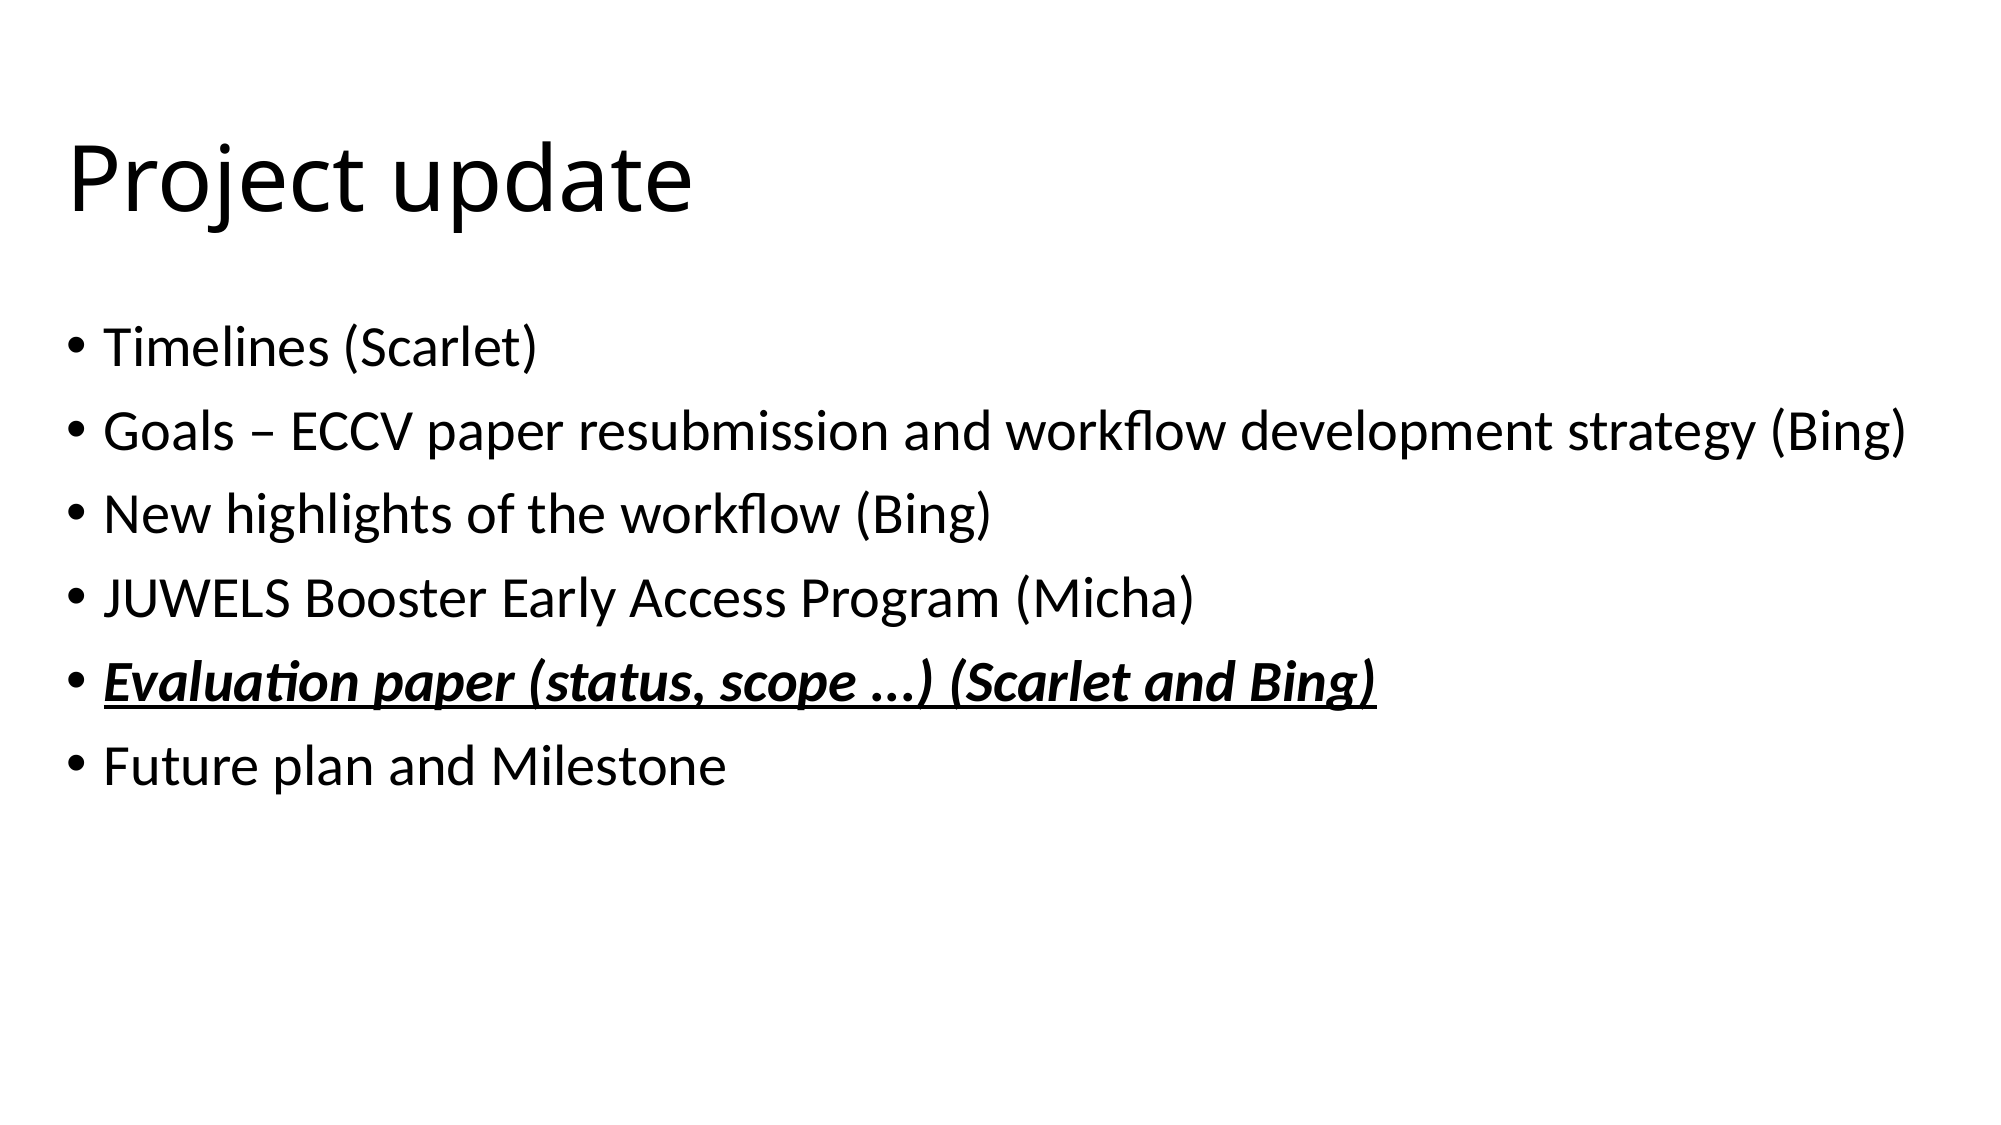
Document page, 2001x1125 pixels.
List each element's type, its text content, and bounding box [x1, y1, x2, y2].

text_box Timelines (Scarlet) Goals – ECCV paper resubmission and workflow development strategy (Bing) New highlights of the workflow (Bing) JUWELS Booster Early Access Program (Micha) Evaluation paper (status, scope ...) (Scarlet and Bing) Future plan and Milestone [51, 308, 2000, 1023]
text_box Project update [51, 124, 1777, 342]
